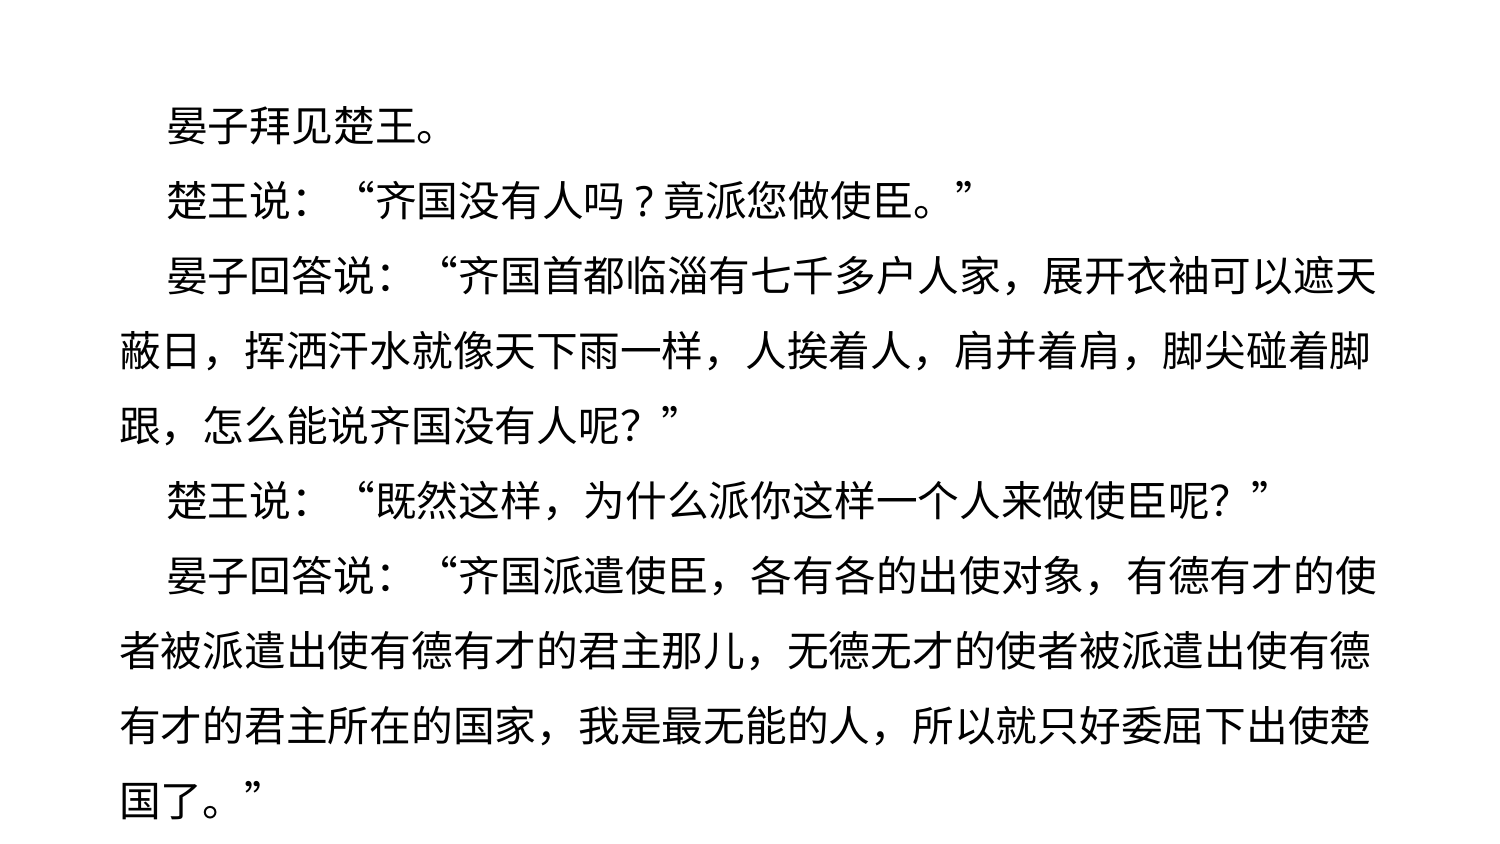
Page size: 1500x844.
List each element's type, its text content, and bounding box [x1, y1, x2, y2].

text_box 晏子拜见楚王。 楚王说：“齐国没有人吗?竟派您做使臣。” 晏子回答说：“齐国首都临淄有七千多户人家，展开衣袖可以遮天蔽日，挥洒汗水就像天下雨一样，人挨着人，肩并着肩，脚尖碰着脚跟，怎么能说齐国没有人呢？” 楚王说：“既然这样，为什么派你这样一个人来做使臣呢？” 晏子回答说：“齐国派遣使臣，各有各的出使对象，有德有才的使者被派遣出使有德有才的君主那儿，无德无才的使者被派遣出使有德有才的君主所在的国家，我是最无能的人，所以就只好委屈下出使楚国了。” [104, 67, 1396, 833]
